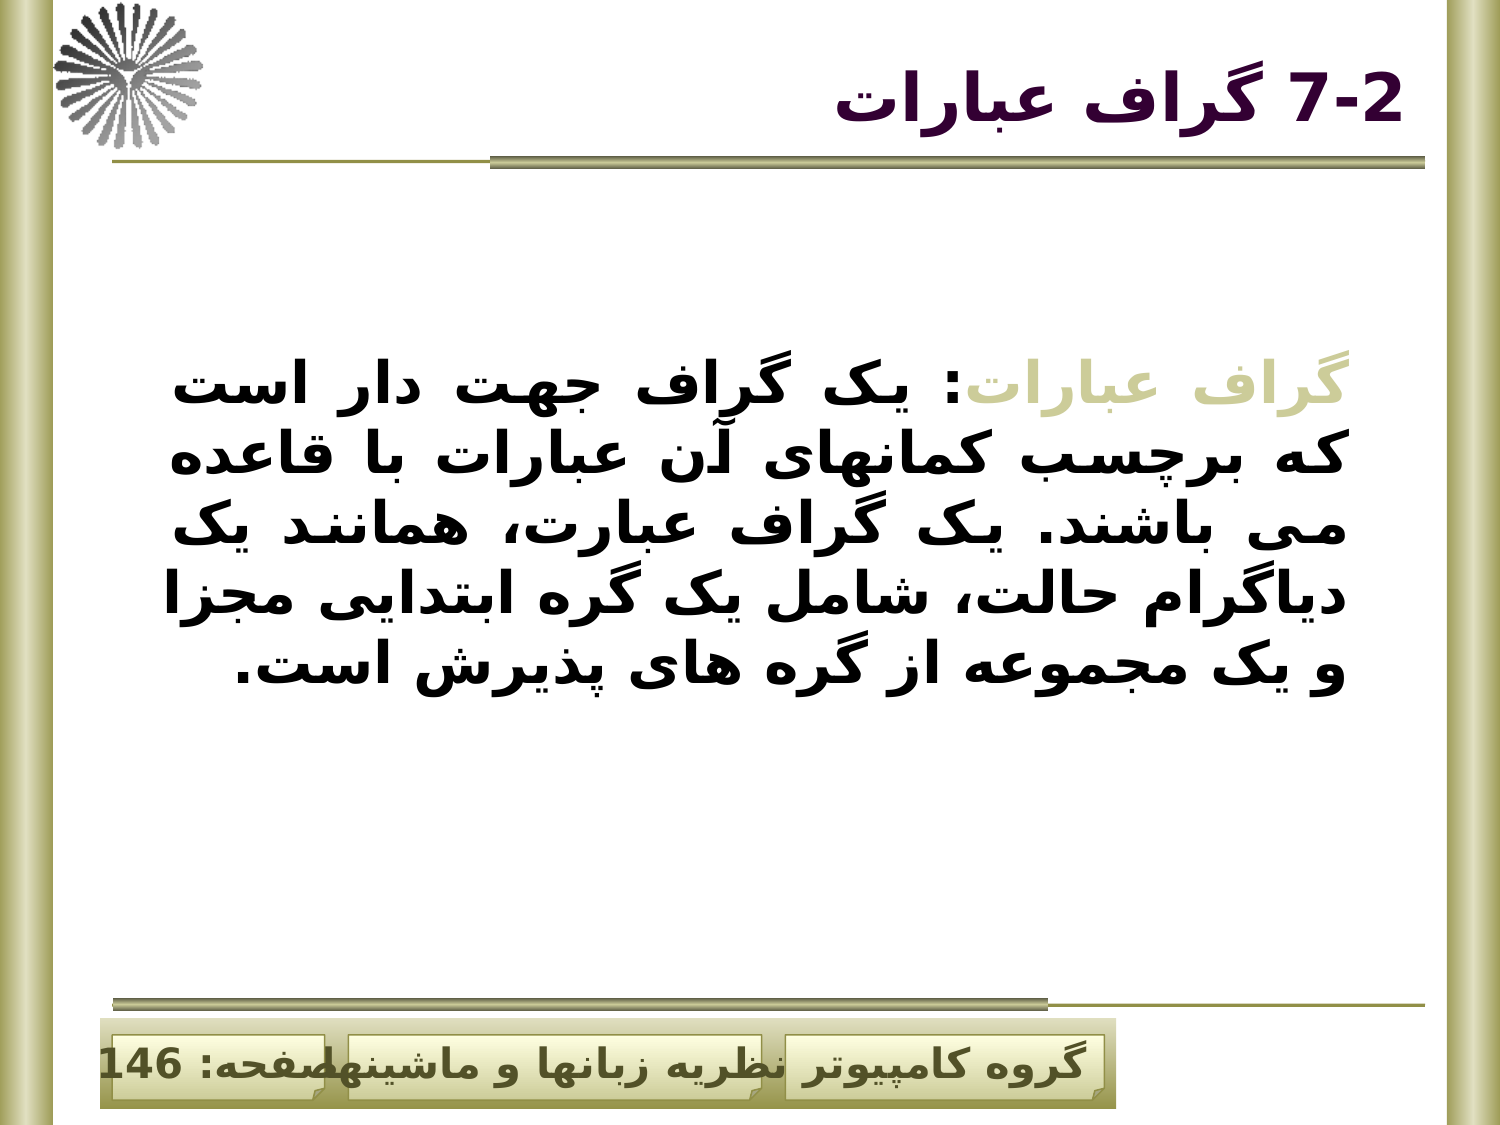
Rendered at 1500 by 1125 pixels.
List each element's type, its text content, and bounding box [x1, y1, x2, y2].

title 7-2 گراف عبارات [147, 42, 1423, 147]
text_box گراف عبارات: یک گراف جهت دار است که برچسب کمانهای آن عبارات با قاعده می باشند. یک گراف عبارت، همانند یک دیاگرام حالت، شامل یک گره ابتدایی مجزا و یک مجموعه از گره های پذیرش است. [147, 338, 1365, 704]
